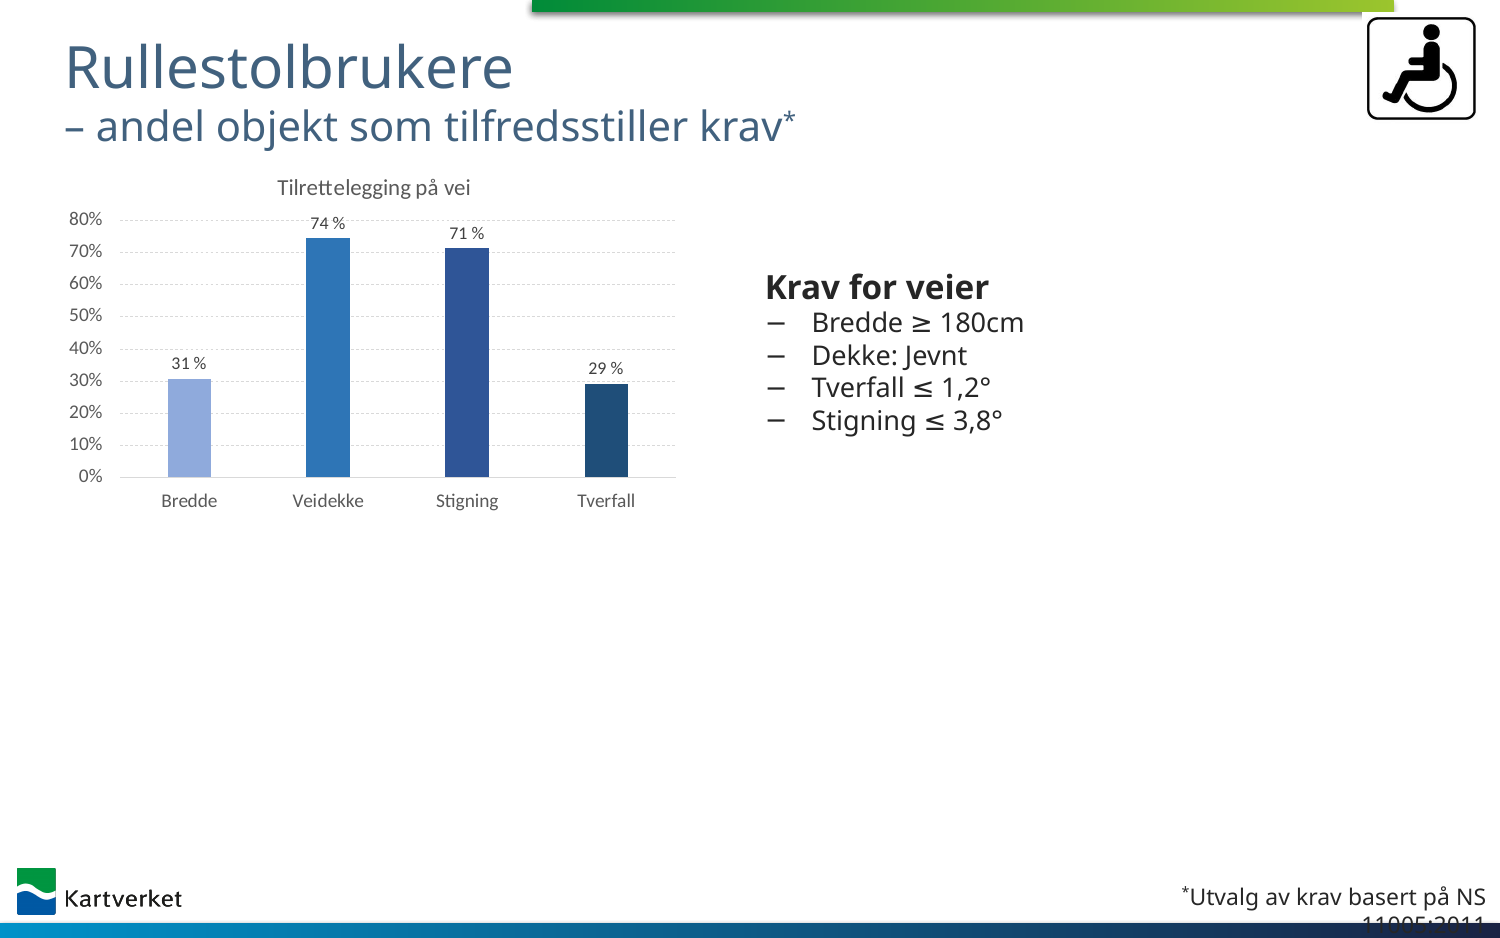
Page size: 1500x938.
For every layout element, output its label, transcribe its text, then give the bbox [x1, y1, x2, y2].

text_box Krav for veier Bredde ≥ 180cm Dekke: Jevnt Tverfall ≤ 1,2° Stigning ≤ 3,8° [750, 258, 1234, 444]
picture [1362, 12, 1481, 126]
text_box Rullestolbrukere – andel objekt som tilfredsstiller krav* [49, 25, 1431, 158]
text_box *Utvalg av krav basert på NS 11005:2011 [1068, 873, 1500, 938]
picture [62, 166, 687, 519]
